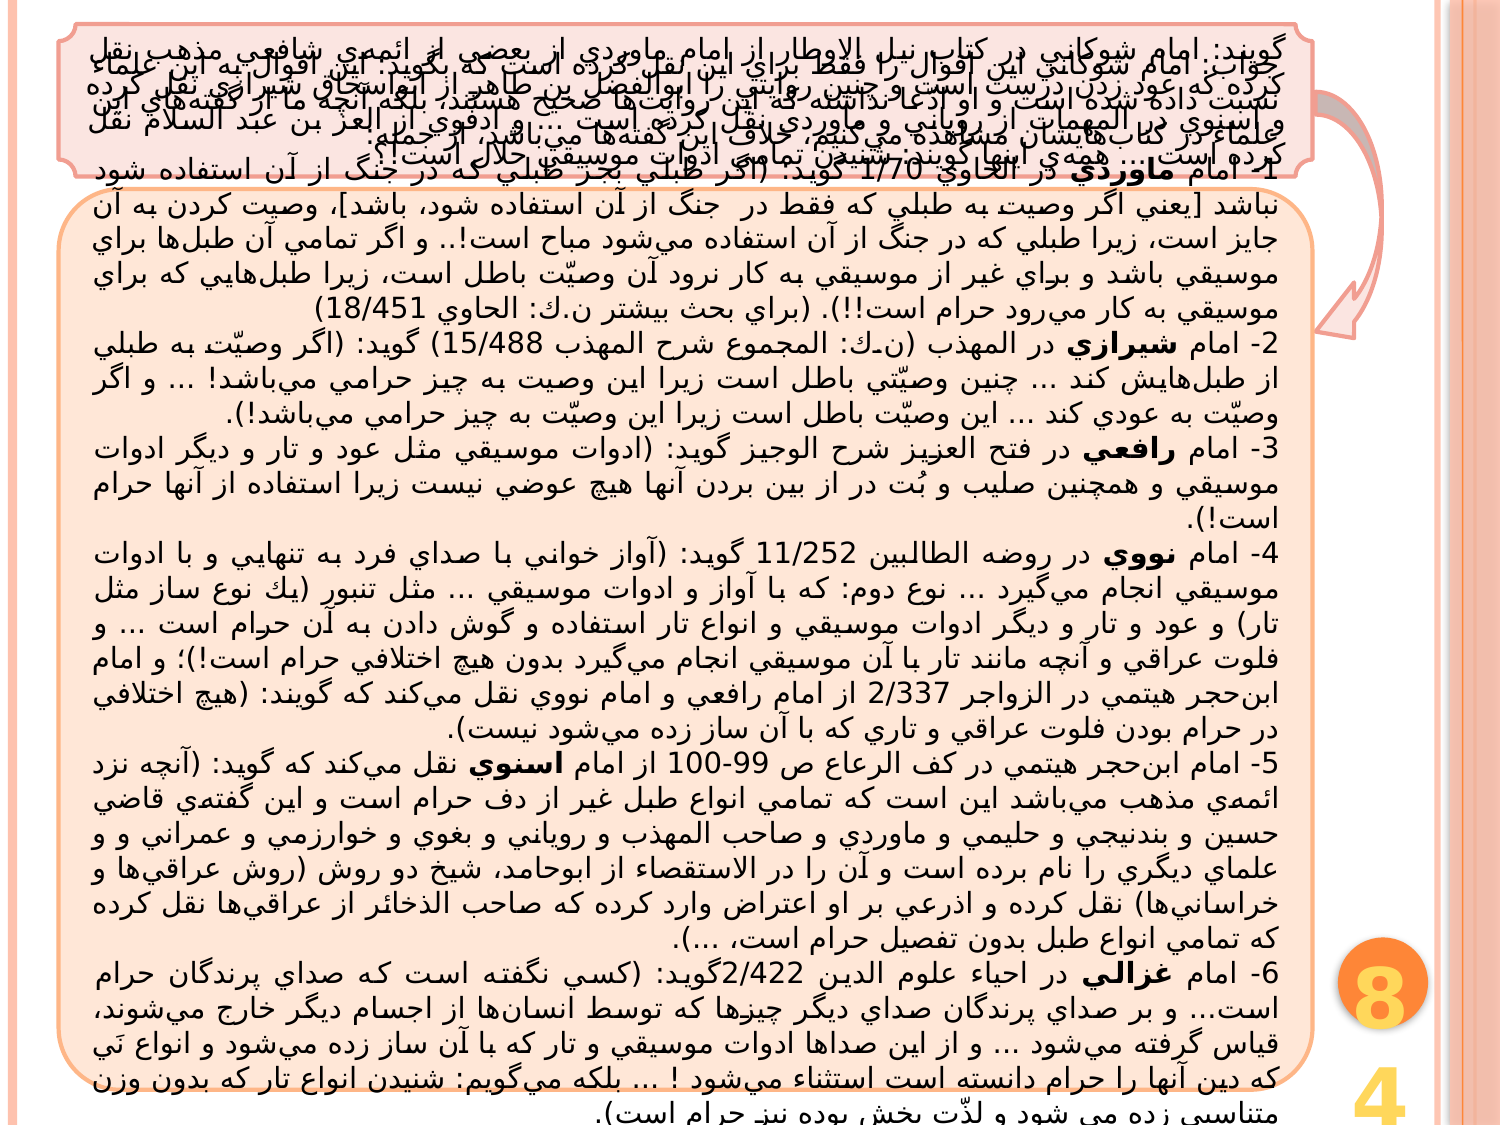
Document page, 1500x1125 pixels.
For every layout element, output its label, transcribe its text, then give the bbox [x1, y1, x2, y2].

text_box جواب: امام شوكاني اين اقوال را فقط براي اين نقل كرده است كه بگويد: اين اقوال به اين علماء نسبت داده شده است و او ادّعا نداشته كه اين روايت‌ها صحيح هستند، بلكه آنچه ما از گفته‌هاي اين علماء در كتاب‌هايشان مشاهده مي‌كنيم، خلاف اين گفته‌ها مي‌باشد، از جمله: 1- امام ماوردي در الحاوي 1/70 گويد: (اگر طبلي بجز طبلي كه در جنگ از آن استفاده شود نباشد [يعني اگر وصيت به طبلي كه فقط در جنگ از آن استفاده شود، باشد]، وصيت كردن به آن جايز است، زيرا طبلي كه در جنگ از آن استفاده مي‌شود مباح است!.. و اگر تمامي آن طبل‌ها براي موسيقي باشد و براي غير از موسيقي به كار نرود آن وصيّت باطل است، زيرا طبل‌هايي كه براي موسيقي به كار مي‌رود حرام است!!). (براي بحث بيشتر ن.ك: الحاوي 18/451) 2- امام شيرازي در المهذب (ن.ك: المجموع شرح المهذب 15/488) گويد: (اگر وصيّت به طبلي از طبل‌هايش كند ... چنين وصيّتي باطل است زيرا اين وصيت به چيز حرامي مي‌باشد! ... و اگر وصيّت به عودي كند ... اين وصيّت باطل است زيرا اين وصيّت به چيز حرامي مي‌باشد!). 3- امام رافعي در فتح العزيز شرح الوجيز گويد: (ادوات موسيقي مثل عود و تار و ديگر ادوات موسيقي و همچنين صليب و بُت در از بين بردن آنها هيچ عوضي نيست زيرا استفاده از آنها حرام است!). 4- امام نووي در روضه الطالبين 11/252 گويد: (آواز خواني با صداي فرد به تنهايي و با ادوات موسيقي انجام مي‌گيرد ... نوع دوم: كه با آواز و ادوات موسيقي ... مثل تنبور (يك نوع ساز مثل تار) و عود و تار و ديگر ادوات موسيقي و انواع تار استفاده و گوش دادن به آن حرام است ... و فلوت عراقي و آنچه مانند تار با آن موسيقي انجام مي‌گيرد بدون هيچ اختلافي حرام است!)؛ و امام ابن‌حجر هيتمي در الزواجر 2/337 از امام رافعي و امام نووي نقل مي‌كند كه گويند: (هيچ اختلافي در حرام بودن فلوت عراقي و تاري كه با آن ساز زده مي‌شود نيست). 5- امام ابن‌حجر هيتمي در كف الرعاع ص 99-100 از امام اسنوي نقل مي‌كند كه گويد: (آنچه نزد ائمه‌ي مذهب مي‌باشد اين است كه تمامي انواع طبل غير از دف حرام است و اين گفته‌ي قاضي حسين و بندنيجي و حليمي و ماوردي و صاحب المهذب و روياني و بغوي و خوارزمي و عمراني و و علماي ديگري را نام برده است و آن را در الاستقصاء از ابوحامد، شيخ دو روش (روش عراقي‌ها و خراساني‌ها) نقل كرده و اذرعي بر او اعتراض وارد كرده كه صاحب الذخائر از عراقي‌ها نقل كرده كه تمامي انواع طبل بدون تفصيل حرام است، ...). 6- امام غزالي در احياء علوم الدين 2/422گويد: (كسي نگفته است كه صداي پرندگان حرام است... و بر صداي پرندگان صداي ديگر چيزها كه توسط انسان‌ها از اجسام ديگر خارج مي‌شوند، قياس گرفته مي‌شود ... و از اين صداها ادوات موسيقي و تار كه با آن ساز زده مي‌شود و انواع نَي كه دين آنها را حرام دانسته است استثناء مي‌شود ! ... بلكه مي‌گويم: شنيدن انواع تار كه بدون وزن متناسبي زده مي شود و لذّت بخش بوده نيز حرام است). اما ابوالفضل بن طاهر قيسراني؛ امام ابن‌حجر در لسان الميزان 5/207 درباره‌ي او گويد كه: (مذهب وي ظاهري و صوفي مسلك بوده است) و امام ذهبي در ميزان الاعتدال 3/587 گويد: (قوي نيست و توهّمات او در تأليفاتش زياد است). [56, 186, 1315, 1092]
text_box 84 [1318, 937, 1444, 1125]
text_box [1313, 89, 1384, 341]
text_box گويند: امام شوكاني در كتاب نيل الاوطار از امام ماوردي از بعضي از ائمه‌ي شافعي مذهب نقل كرده كه عود زدن درست است و چنين روايتي را ابوالفضل بن طاهر از ابواسحاق شيرازي نقل كرده و اسنوي در المهمات از روياني و ماوردي نقل كرده است ... و ادفوي از العز بن عبد السلام نقل كرده است ... همه‌ي اينها گويند: شنيدن تمامي ادوات موسيقي حلال است!؟ [56, 21, 1315, 179]
